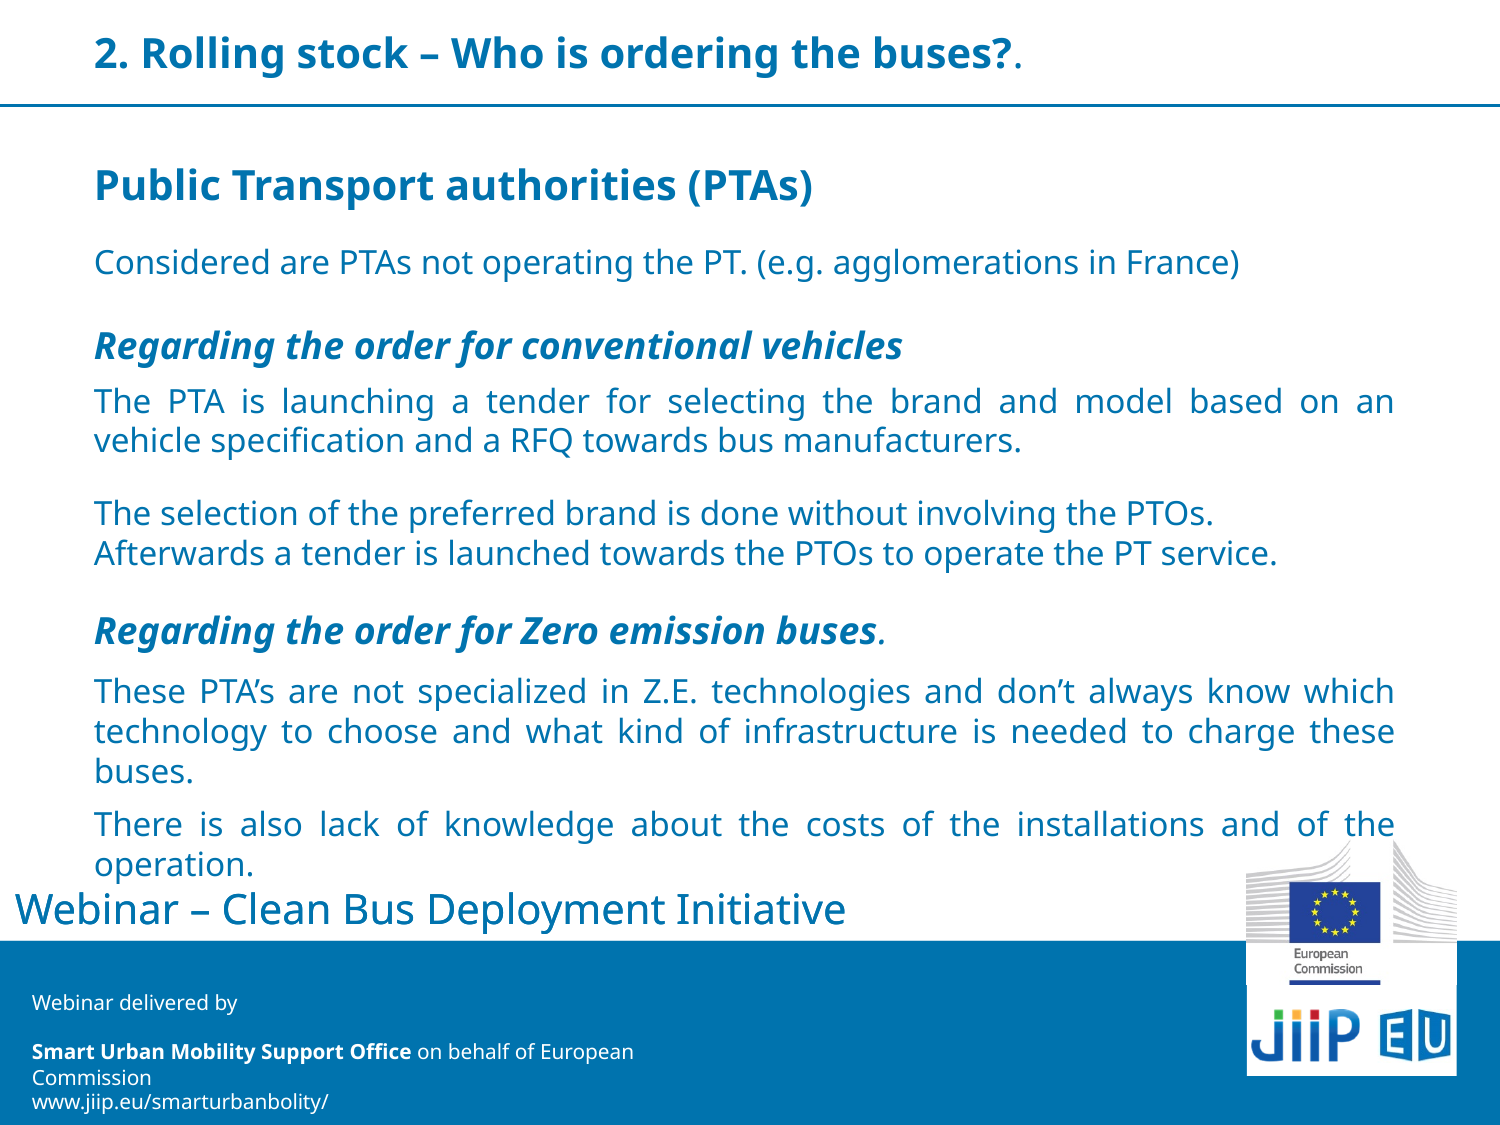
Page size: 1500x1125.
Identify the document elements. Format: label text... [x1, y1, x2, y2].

text_box Webinar – Clean Bus Deployment Initiative [0, 875, 918, 941]
text_box [0, 940, 1500, 1125]
picture [1251, 1009, 1360, 1063]
text_box 2. Rolling stock – Who is ordering the buses?. [79, 19, 1105, 84]
text_box [1246, 940, 1458, 1077]
text_box Webinar delivered by Smart Urban Mobility Support Office on behalf of European Commission www.jiip.eu/smarturbanbolity/ [17, 981, 750, 1122]
picture [1369, 1009, 1455, 1063]
text_box Public Transport authorities (PTAs) Considered are PTAs not operating the PT. (e.g. agglomerations in France) Regarding the order for conventional vehicles The PTA is launching a tender for selecting the brand and model based on an vehicle specification and a RFQ towards bus manufacturers. The selection of the preferred brand is done without involving the PTOs. Afterwards a tender is launched towards the PTOs to operate the PT service. Regarding the order for Zero emission buses. These PTA’s are not specialized in Z.E. technologies and don’t always know which technology to choose and what kind of infrastructure is needed to charge these buses. There is also lack of knowledge about the costs of the installations and of the operation. [79, 151, 1413, 890]
picture [1246, 839, 1457, 985]
